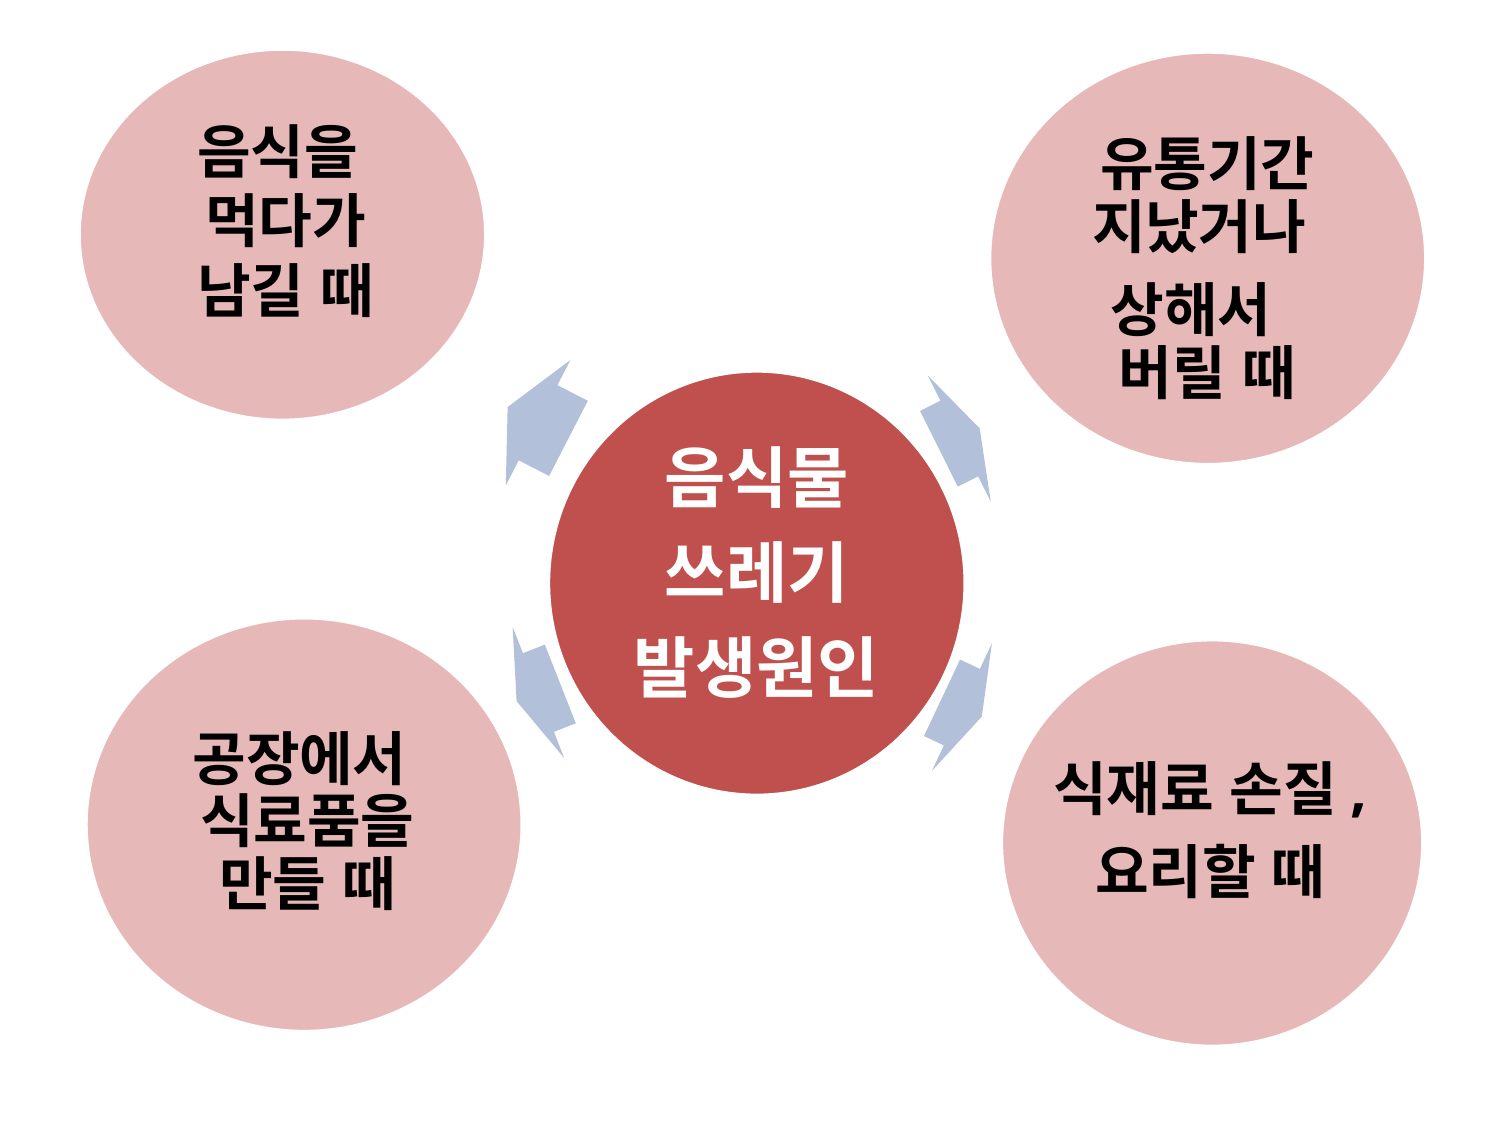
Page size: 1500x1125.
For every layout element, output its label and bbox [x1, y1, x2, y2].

text_box [78, 48, 1427, 1047]
